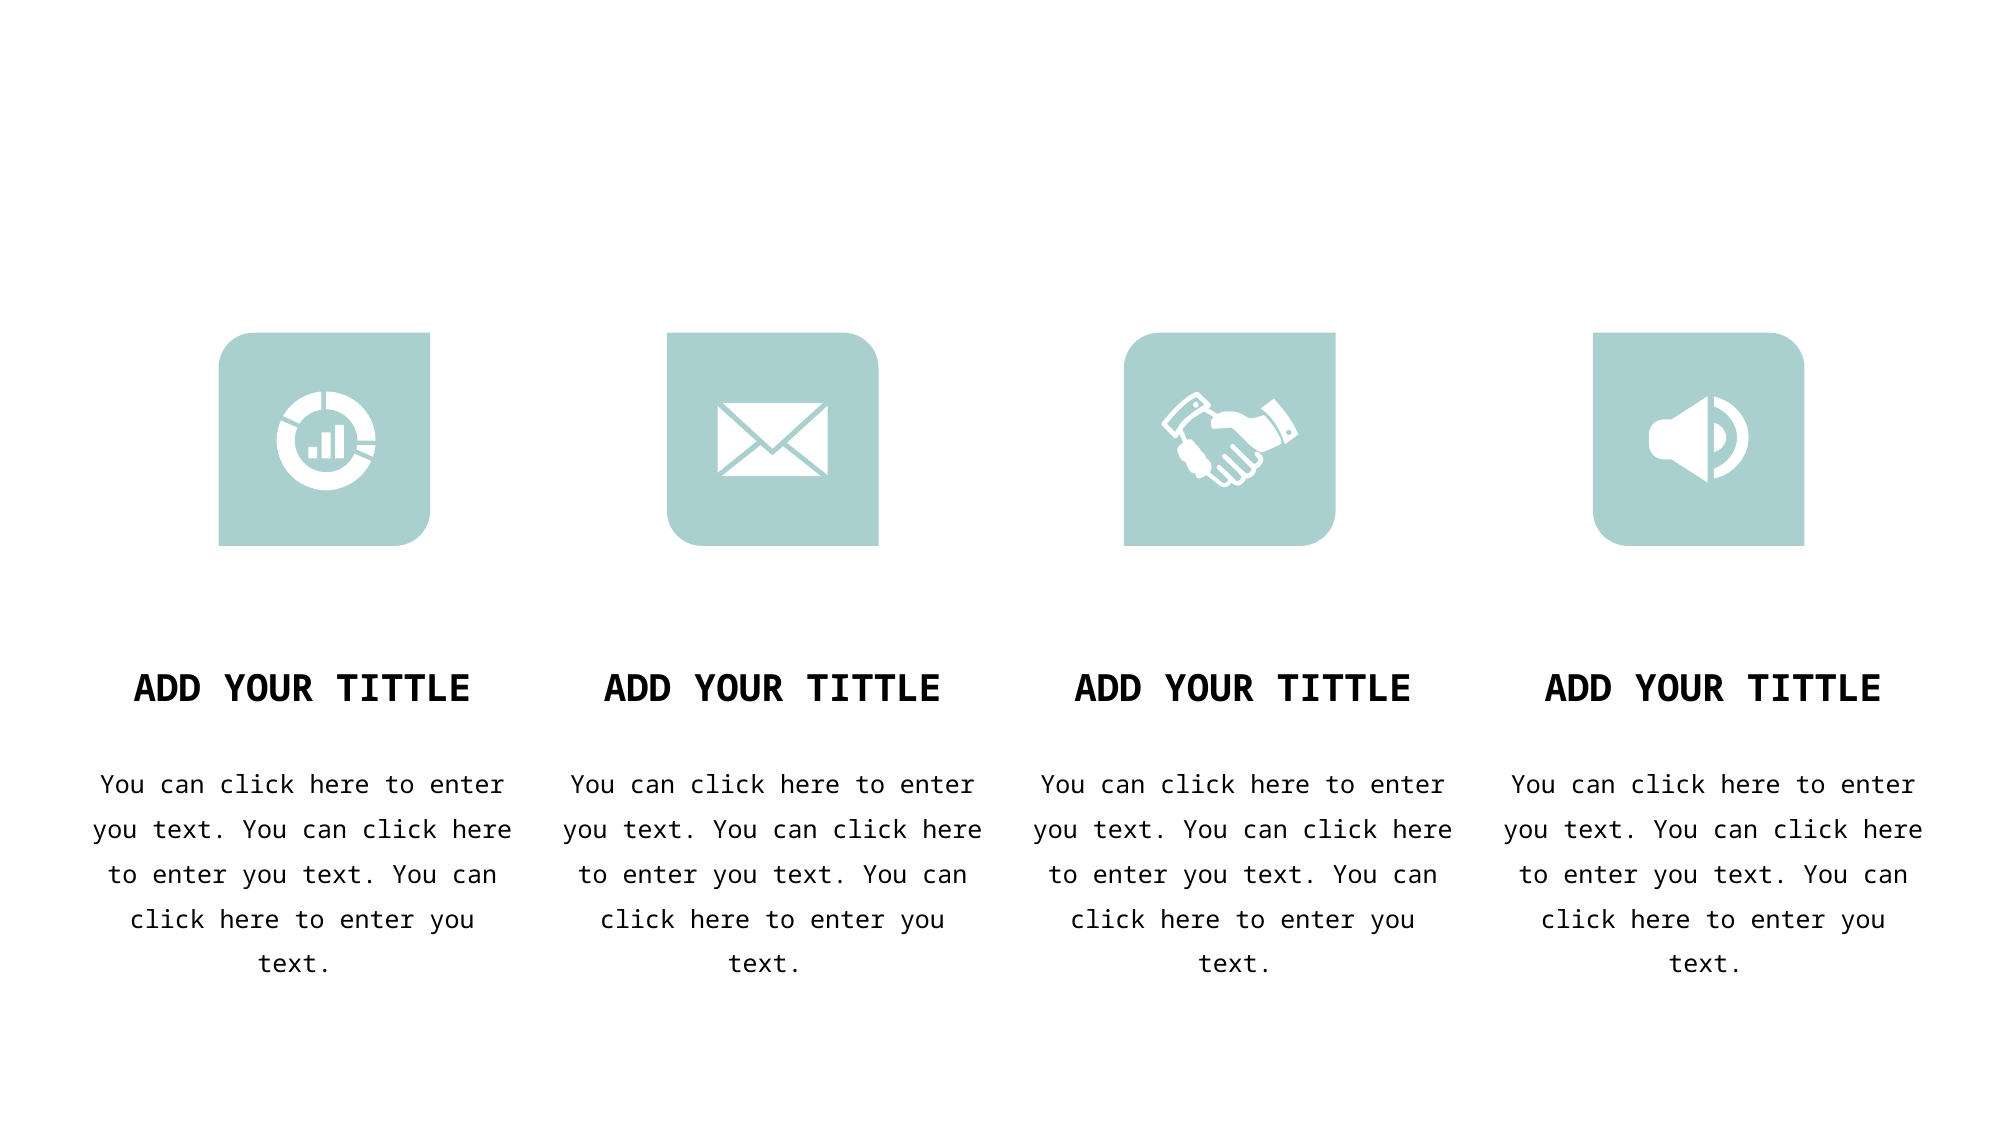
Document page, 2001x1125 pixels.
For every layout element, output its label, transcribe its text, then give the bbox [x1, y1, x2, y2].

text_box ADD YOUR TITTLE You can click here to enter you text. You can click here to enter you text. You can click here to enter you text. [77, 633, 528, 986]
text_box [1591, 331, 1806, 547]
text_box ADD YOUR TITTLE You can click here to enter you text. You can click here to enter you text. You can click here to enter you text. [1488, 633, 1939, 986]
text_box ADD YOUR TITTLE You can click here to enter you text. You can click here to enter you text. You can click here to enter you text. [1017, 633, 1469, 986]
text_box [665, 331, 880, 547]
text_box ADD YOUR TITTLE You can click here to enter you text. You can click here to enter you text. You can click here to enter you text. [547, 633, 998, 986]
text_box [217, 331, 432, 547]
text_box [1161, 391, 1299, 488]
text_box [717, 402, 828, 476]
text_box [269, 391, 376, 491]
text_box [1648, 396, 1749, 483]
text_box [1122, 331, 1337, 547]
